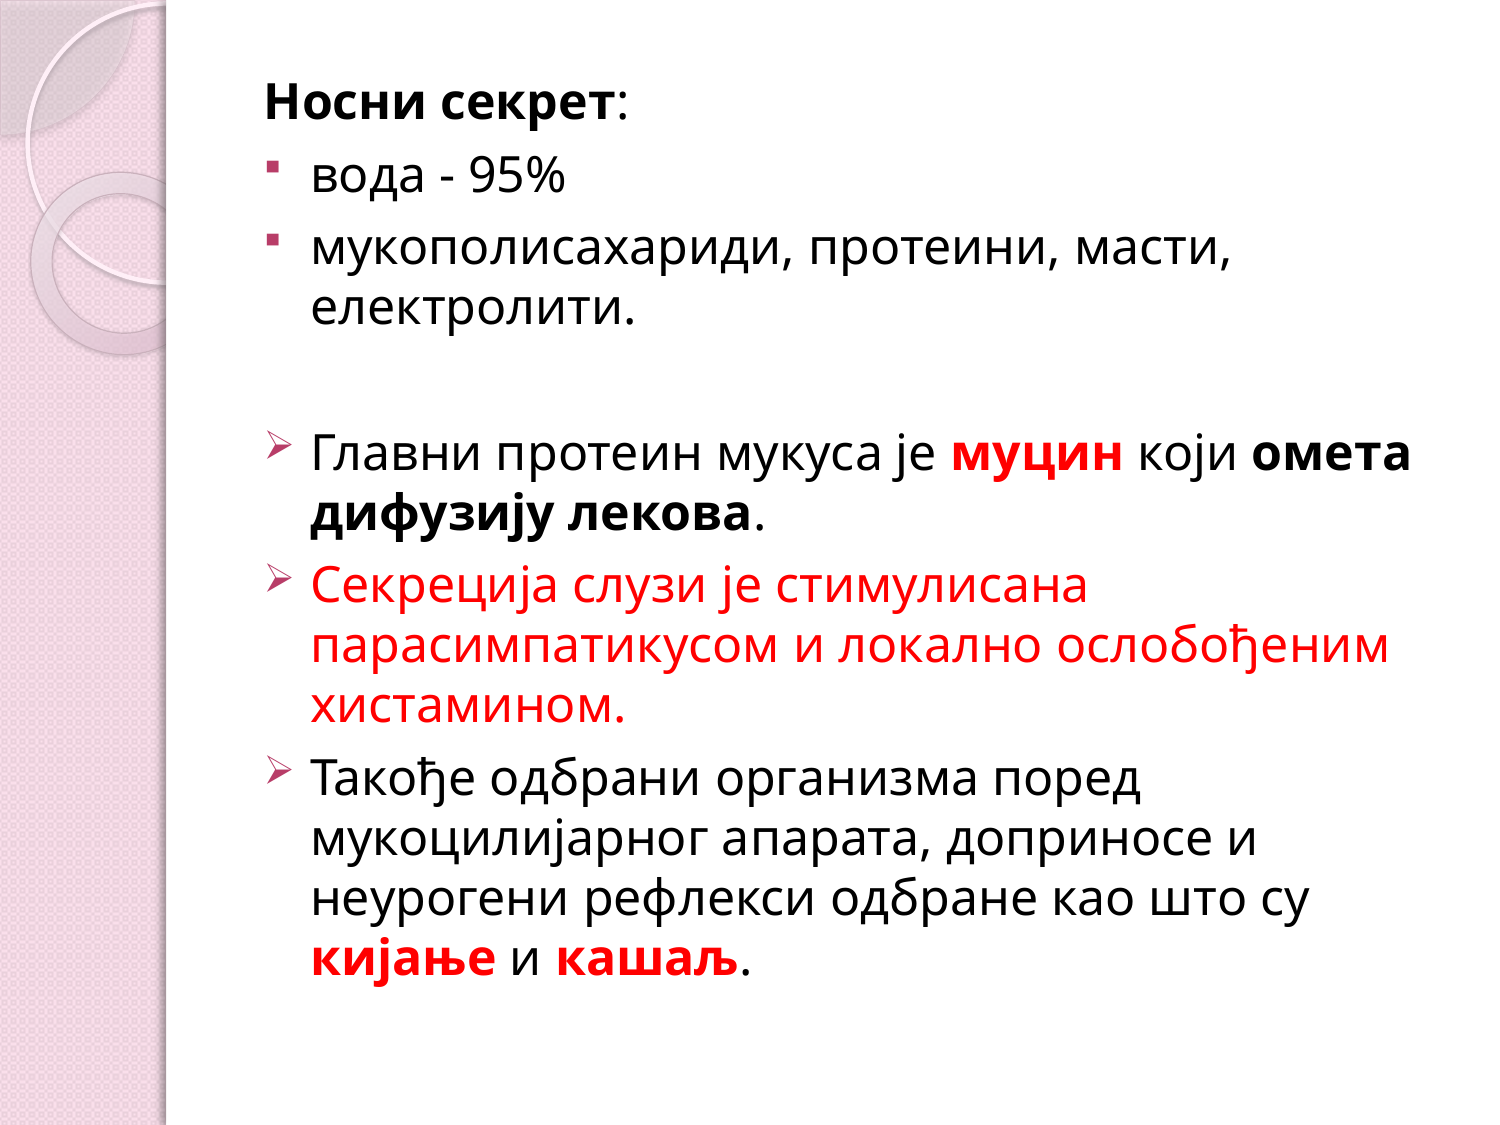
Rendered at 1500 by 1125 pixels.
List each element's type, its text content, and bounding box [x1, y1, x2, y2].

list Носни секрет: вода - 95% мукополисахариди, протеини, масти, електролити. Главни протеин мукуса је муцин који омета дифузију лекова. Секреција слузи је стимулисана парасимпатикусом и локално ослобођеним хистамином. Такође одбрани организма поред мукоцилијарног апарата, доприносе и неурогени рефлекси одбране као што су кијање и кашаљ. [235, 62, 1466, 1025]
